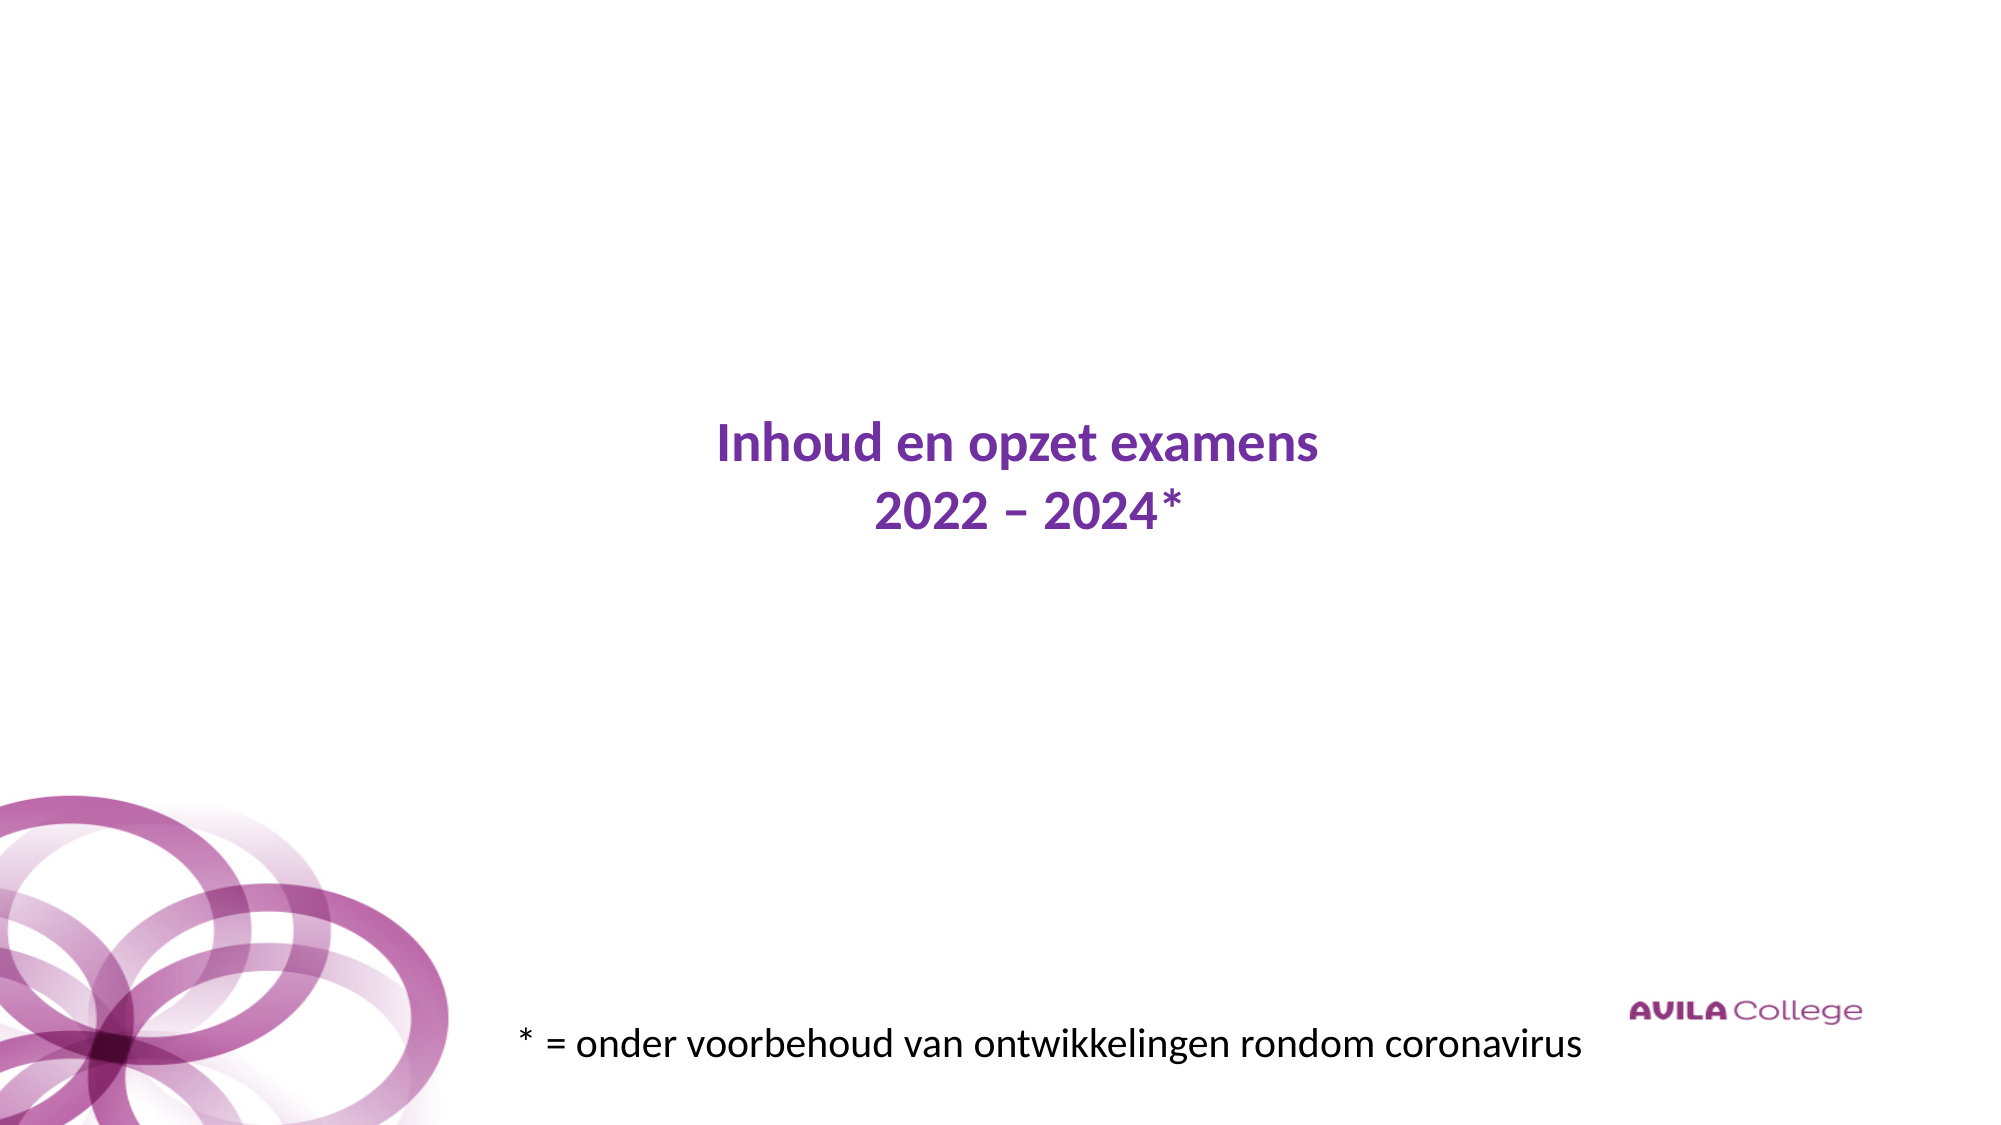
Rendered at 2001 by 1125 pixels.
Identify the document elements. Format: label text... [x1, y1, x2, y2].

picture [0, 0, 2000, 1125]
title Inhoud en opzet examens 2022 – 2024* [350, 397, 1699, 611]
text_box * = onder voorbehoud van ontwikkelingen rondom coronavirus [500, 1008, 1642, 1073]
